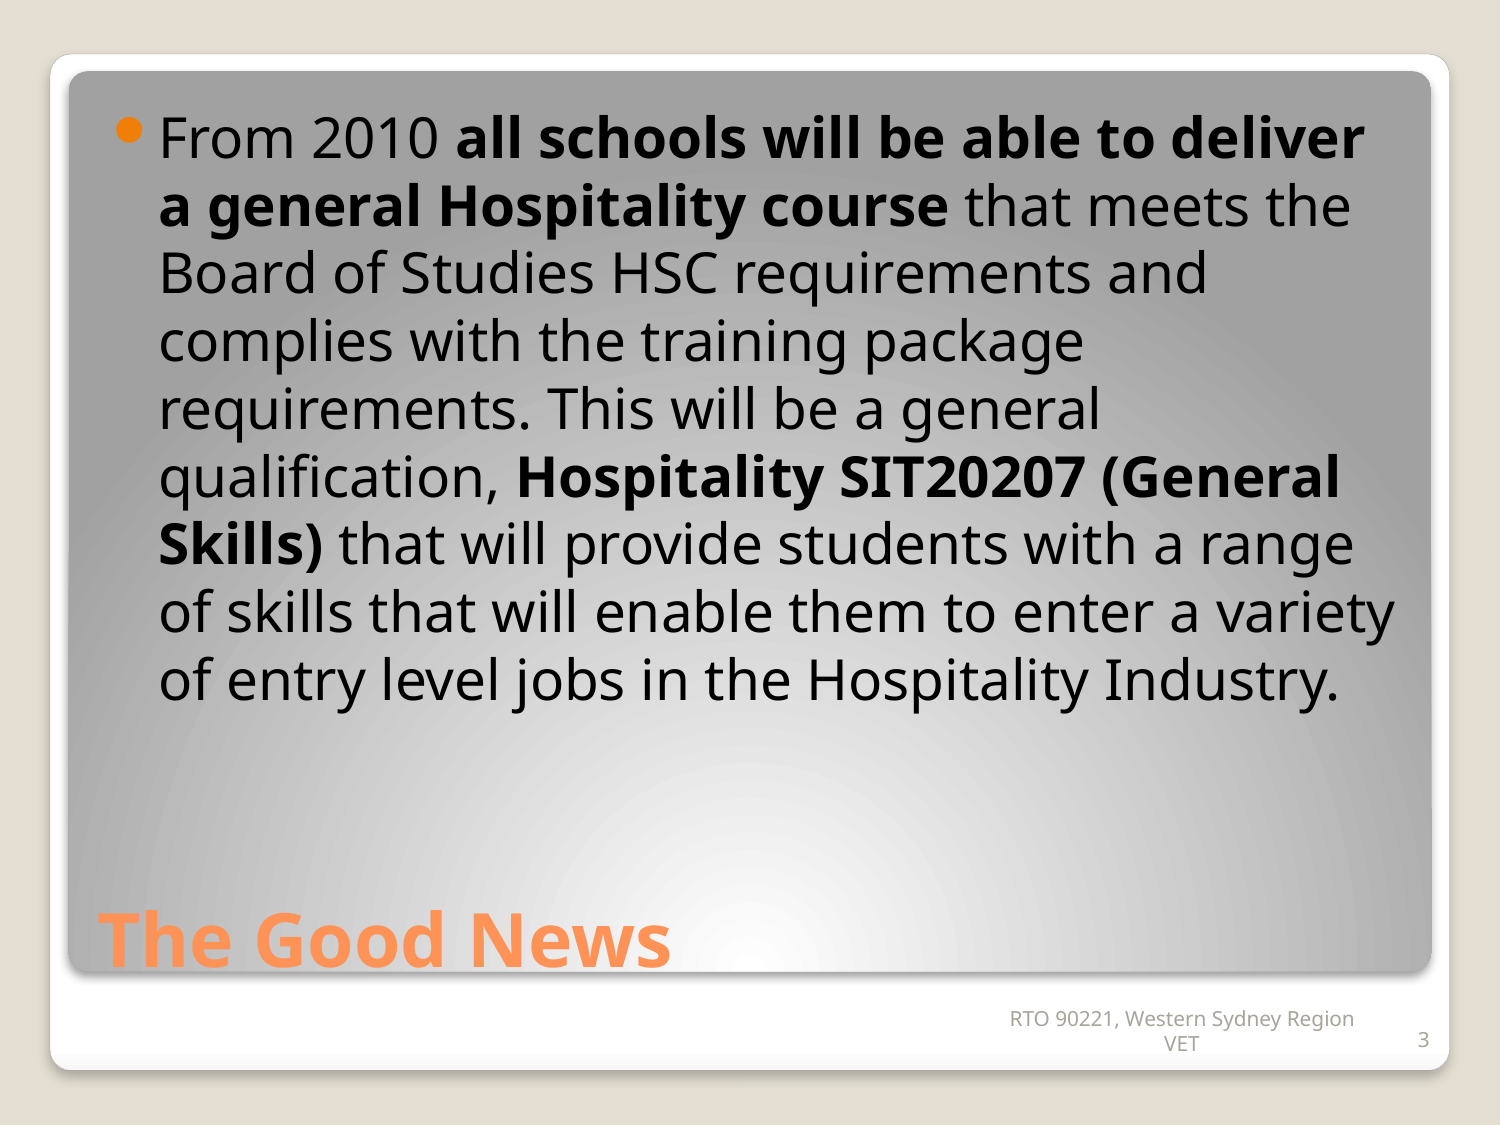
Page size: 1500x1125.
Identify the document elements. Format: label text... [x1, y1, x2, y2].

slide_number 3 [1369, 1002, 1445, 1063]
list From 2010 all schools will be able to deliver a general Hospitality course that meets the Board of Studies HSC requirements and complies with the training package requirements. This will be a general qualification, Hospitality SIT20207 (General Skills) that will provide students with a range of skills that will enable them to enter a variety of entry level jobs in the Hospitality Industry. [82, 86, 1425, 774]
footer RTO 90221, Western Sydney Region VET [994, 1007, 1369, 1063]
title The Good News [82, 817, 1425, 990]
